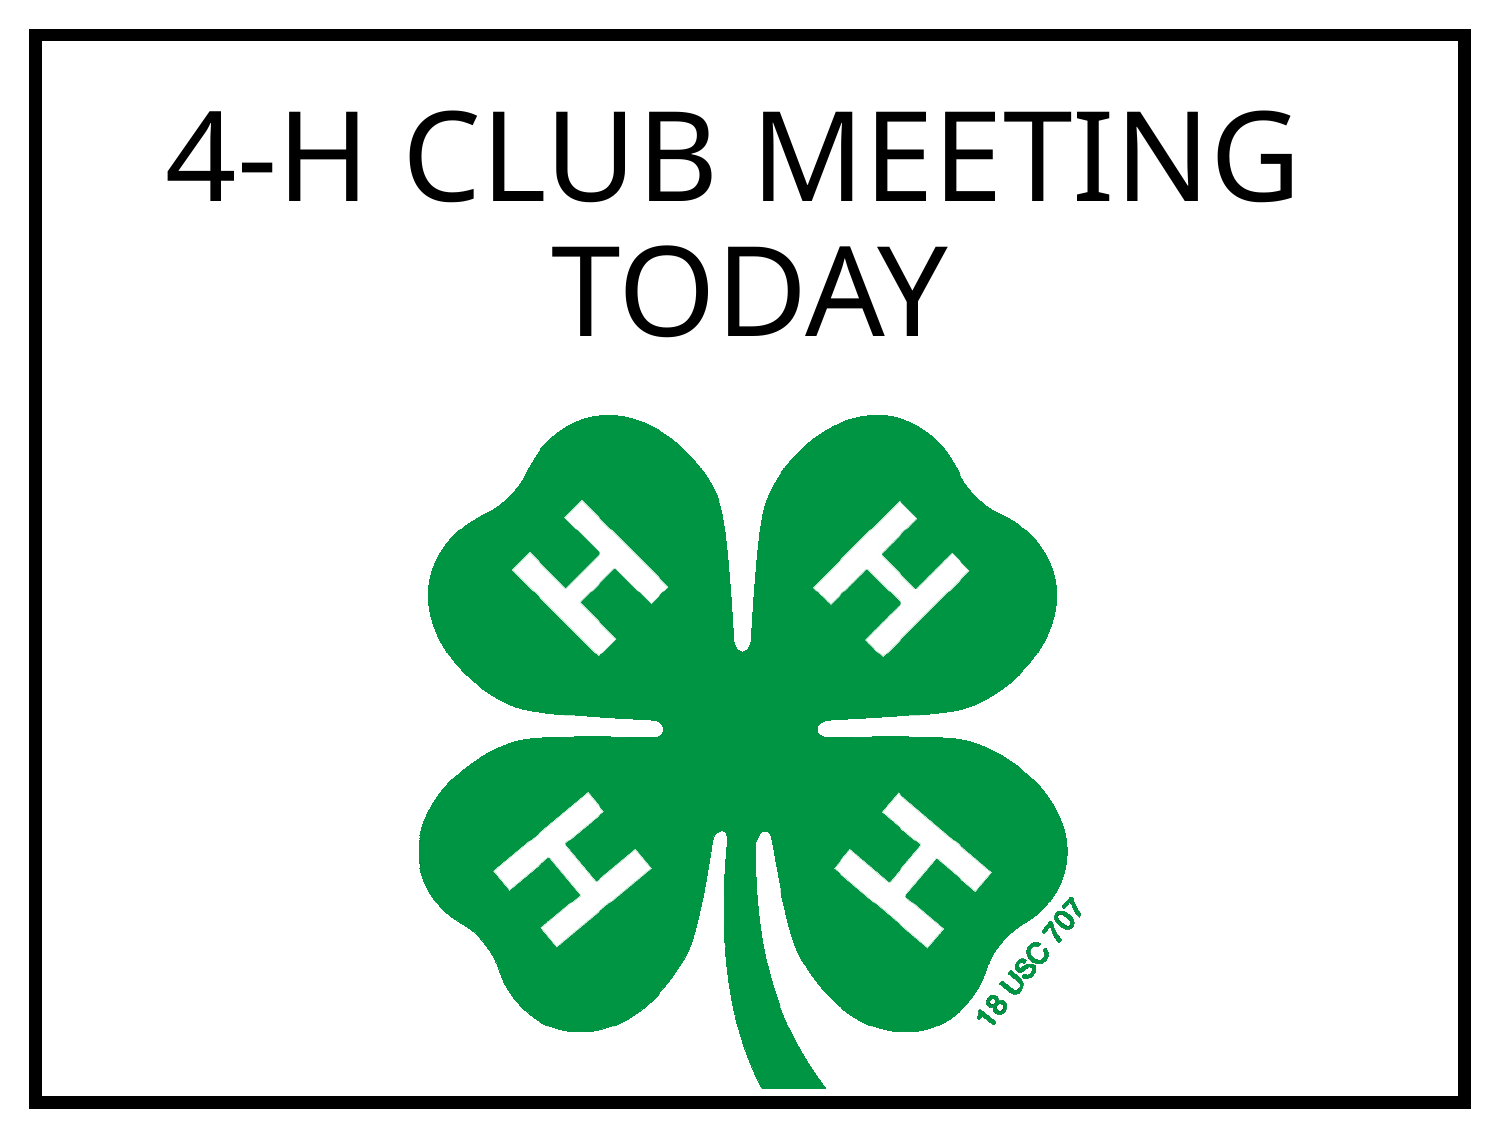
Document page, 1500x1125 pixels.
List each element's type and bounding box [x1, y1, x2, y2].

text_box [34, 34, 1466, 1104]
picture [419, 405, 1081, 1089]
